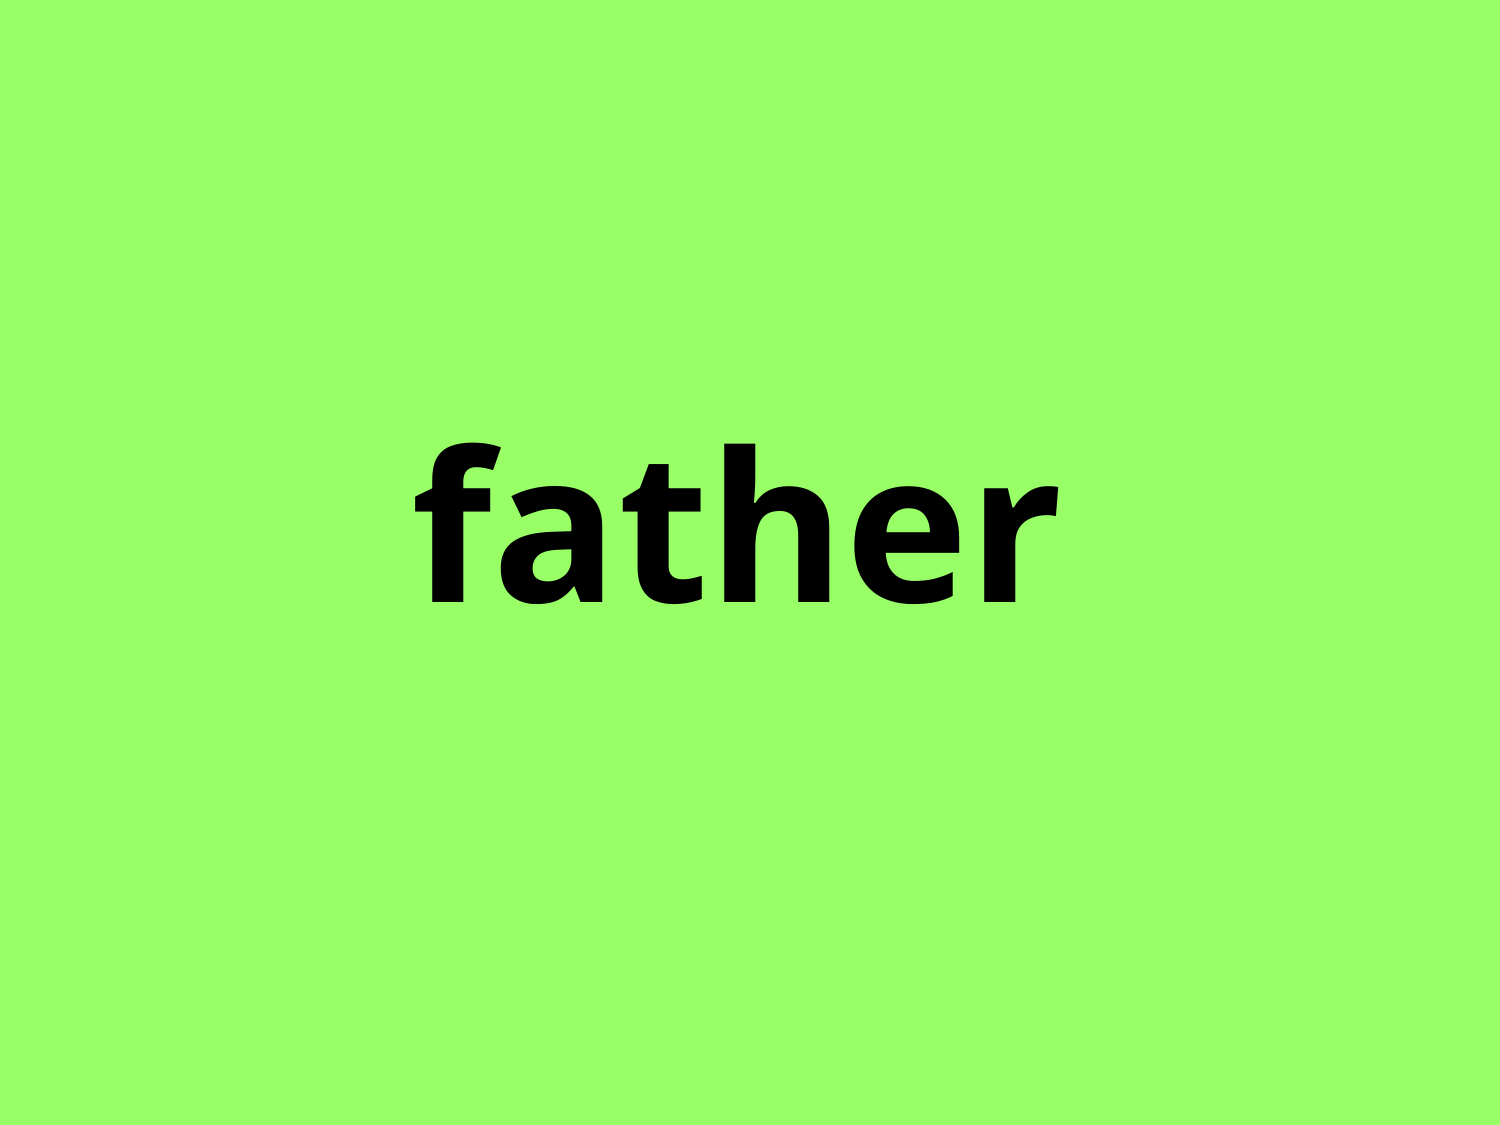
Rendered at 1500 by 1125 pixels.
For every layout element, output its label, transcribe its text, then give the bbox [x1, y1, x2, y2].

title father [99, 424, 1376, 613]
